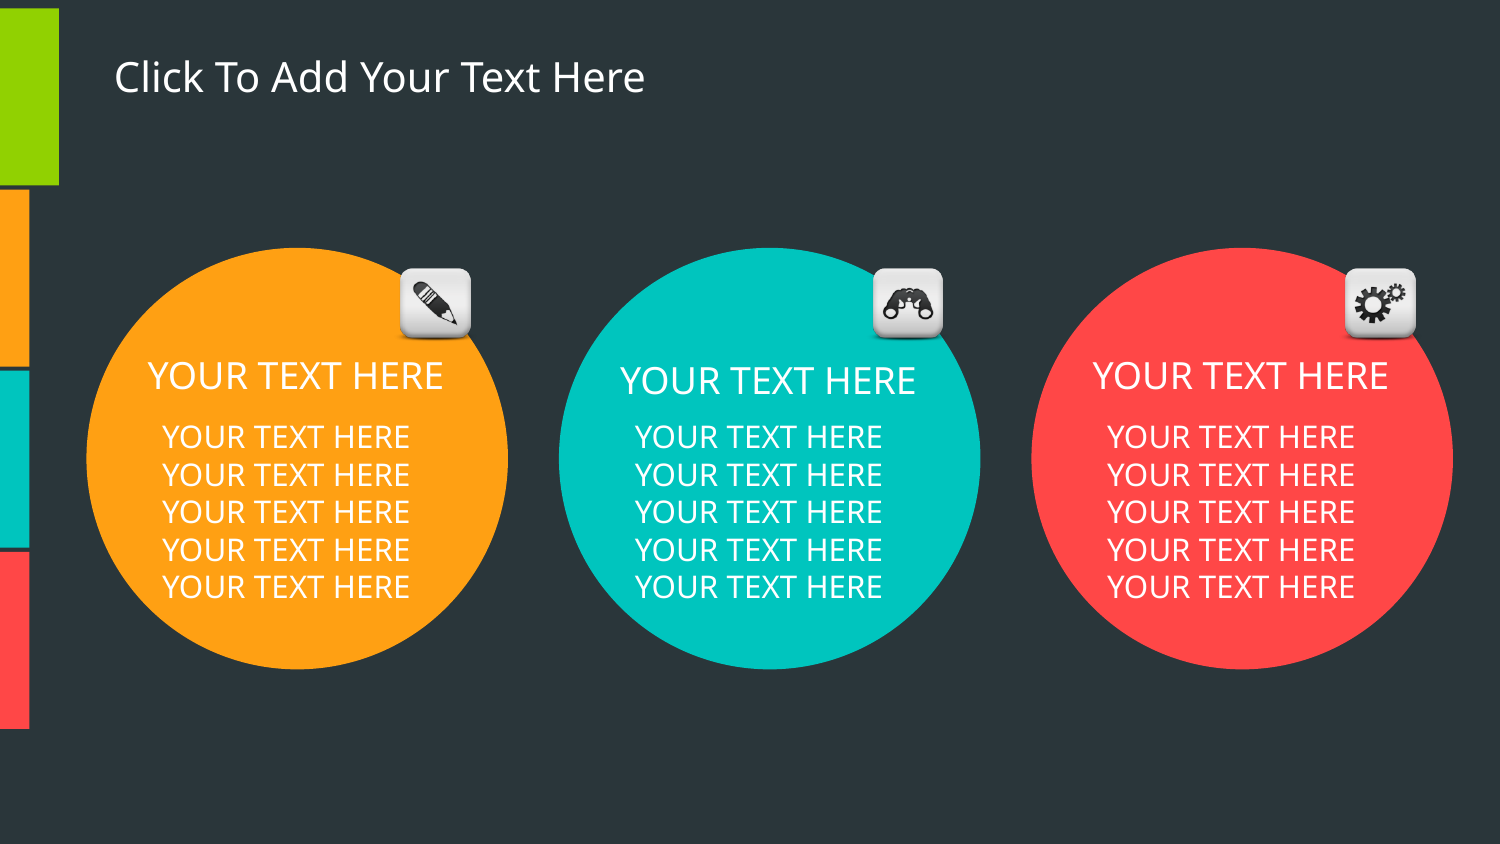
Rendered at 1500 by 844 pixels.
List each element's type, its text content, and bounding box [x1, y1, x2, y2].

text_box YOUR TEXT HERE [605, 349, 932, 410]
text_box [918, 364, 981, 609]
text_box Click To Add Your Text Here [99, 43, 662, 109]
picture [383, 253, 487, 357]
text_box YOUR TEXT HERE YOUR TEXT HERE YOUR TEXT HERE YOUR TEXT HERE YOUR TEXT HERE [147, 410, 445, 612]
text_box [0, 550, 32, 731]
text_box [152, 612, 442, 670]
text_box [0, 369, 32, 550]
text_box [86, 247, 508, 609]
text_box YOUR TEXT HERE YOUR TEXT HERE YOUR TEXT HERE YOUR TEXT HERE YOUR TEXT HERE [620, 410, 918, 612]
text_box [0, 6, 61, 188]
text_box [0, 187, 32, 369]
picture [855, 253, 960, 357]
picture [1328, 253, 1432, 357]
text_box [1031, 247, 1453, 609]
text_box YOUR TEXT HERE YOUR TEXT HERE YOUR TEXT HERE YOUR TEXT HERE YOUR TEXT HERE [1092, 410, 1390, 612]
text_box [625, 612, 915, 670]
text_box [1097, 612, 1387, 670]
text_box [558, 247, 850, 607]
text_box YOUR TEXT HERE [132, 345, 460, 405]
text_box YOUR TEXT HERE [1077, 345, 1405, 405]
